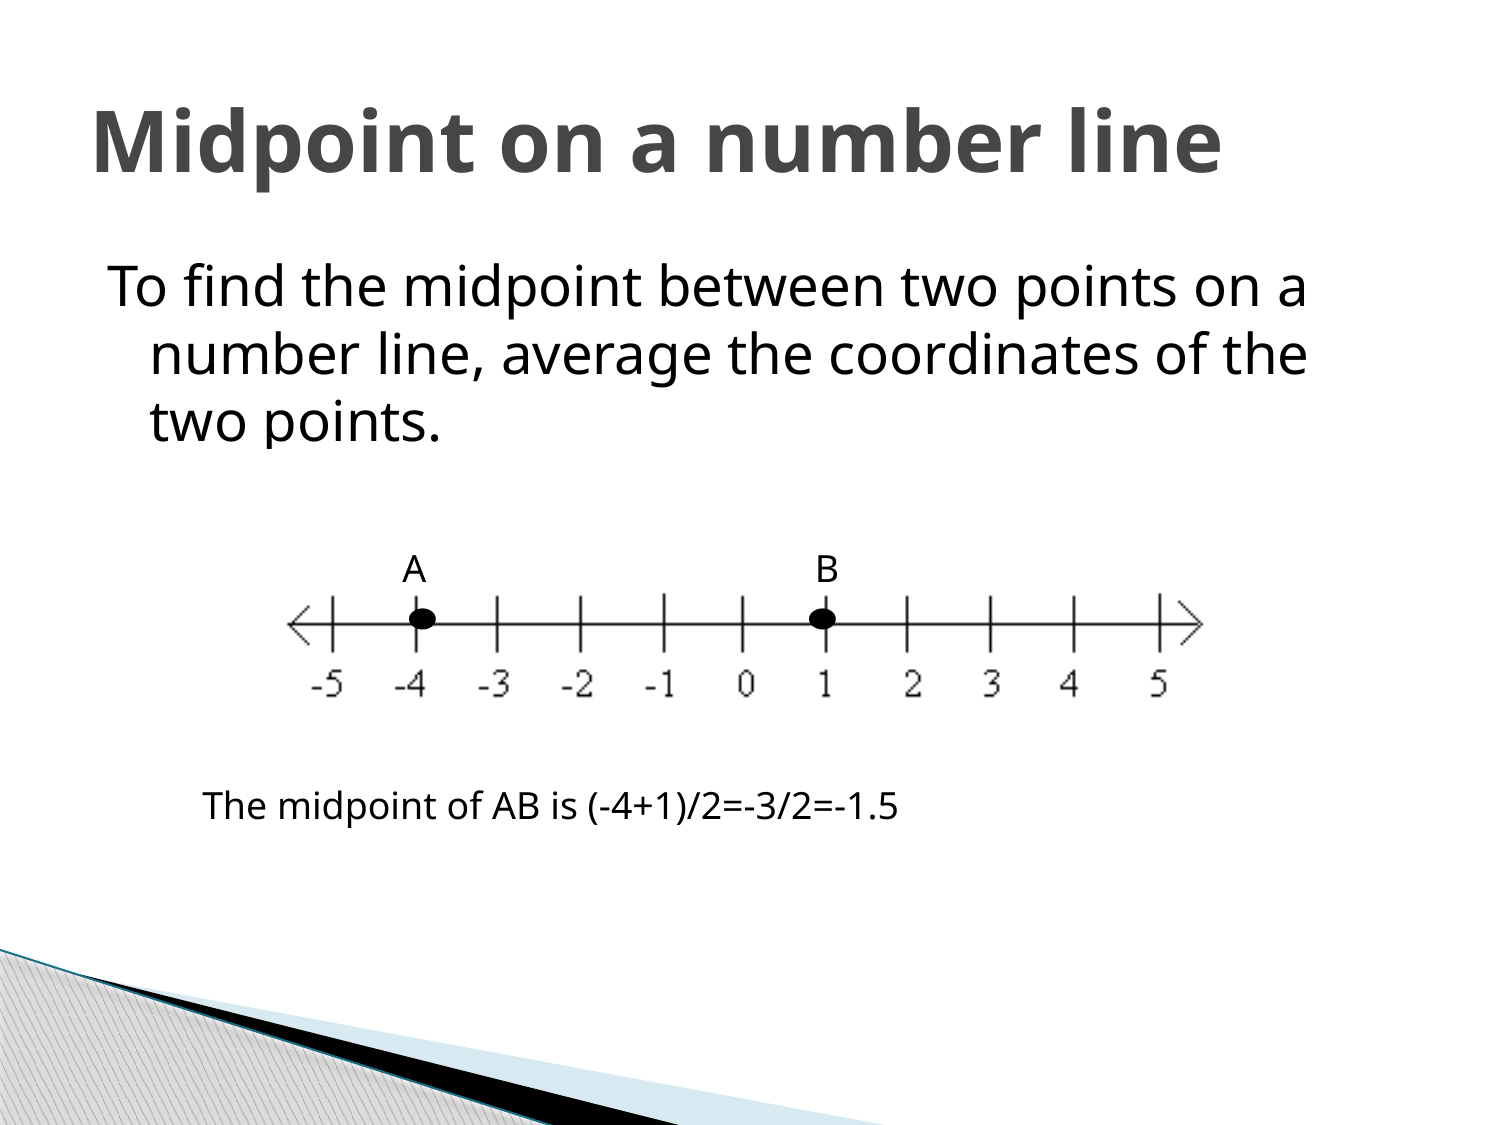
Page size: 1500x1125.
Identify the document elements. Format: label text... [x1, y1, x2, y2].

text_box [399, 599, 460, 648]
list To find the midpoint between two points on a number line, average the coordinates of the two points. [75, 243, 1425, 986]
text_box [799, 599, 860, 648]
text_box The midpoint of AB is (-4+1)/2=-3/2=-1.5 [187, 774, 1038, 835]
picture [212, 449, 1287, 823]
title Midpoint on a number line [75, 45, 1425, 233]
